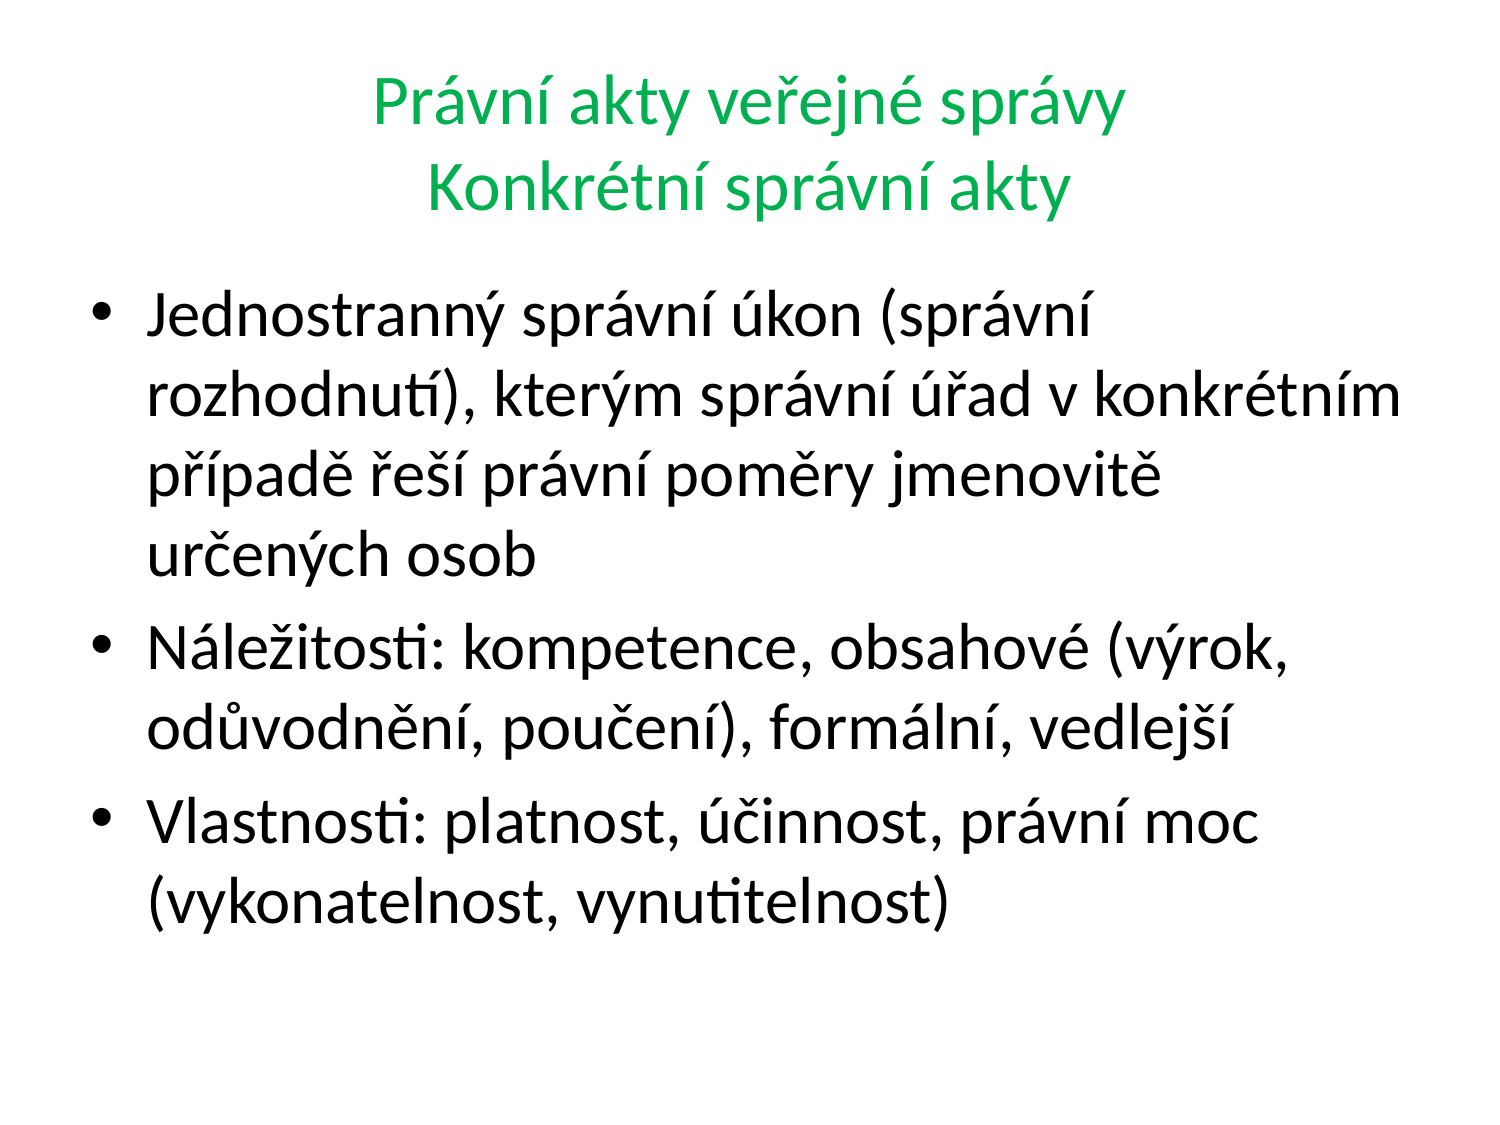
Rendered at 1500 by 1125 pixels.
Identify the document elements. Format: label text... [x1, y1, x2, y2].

title Právní akty veřejné správy Konkrétní správní akty [75, 45, 1425, 233]
list Jednostranný správní úkon (správní rozhodnutí), kterým správní úřad v konkrétním případě řeší právní poměry jmenovitě určených osob Náležitosti: kompetence, obsahové (výrok, odůvodnění, poučení), formální, vedlejší Vlastnosti: platnost, účinnost, právní moc (vykonatelnost, vynutitelnost) [75, 262, 1425, 1005]
